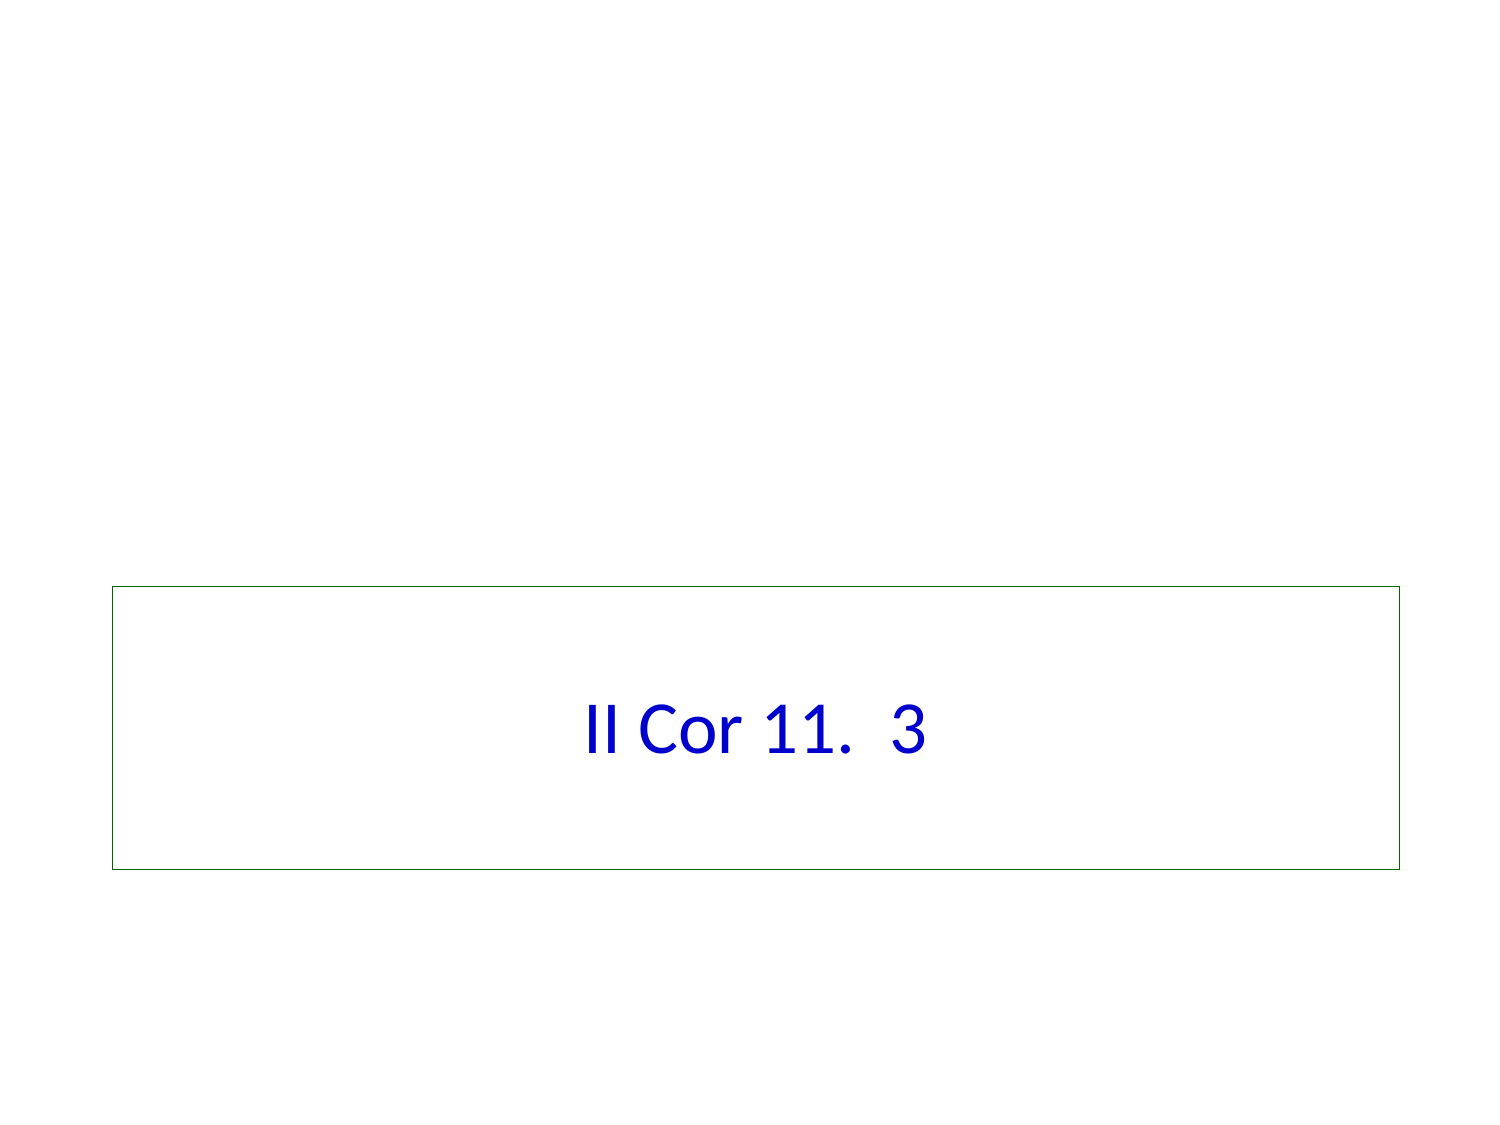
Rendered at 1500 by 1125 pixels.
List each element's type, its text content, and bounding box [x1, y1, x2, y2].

list II Cor 11. 3 [112, 586, 1400, 870]
